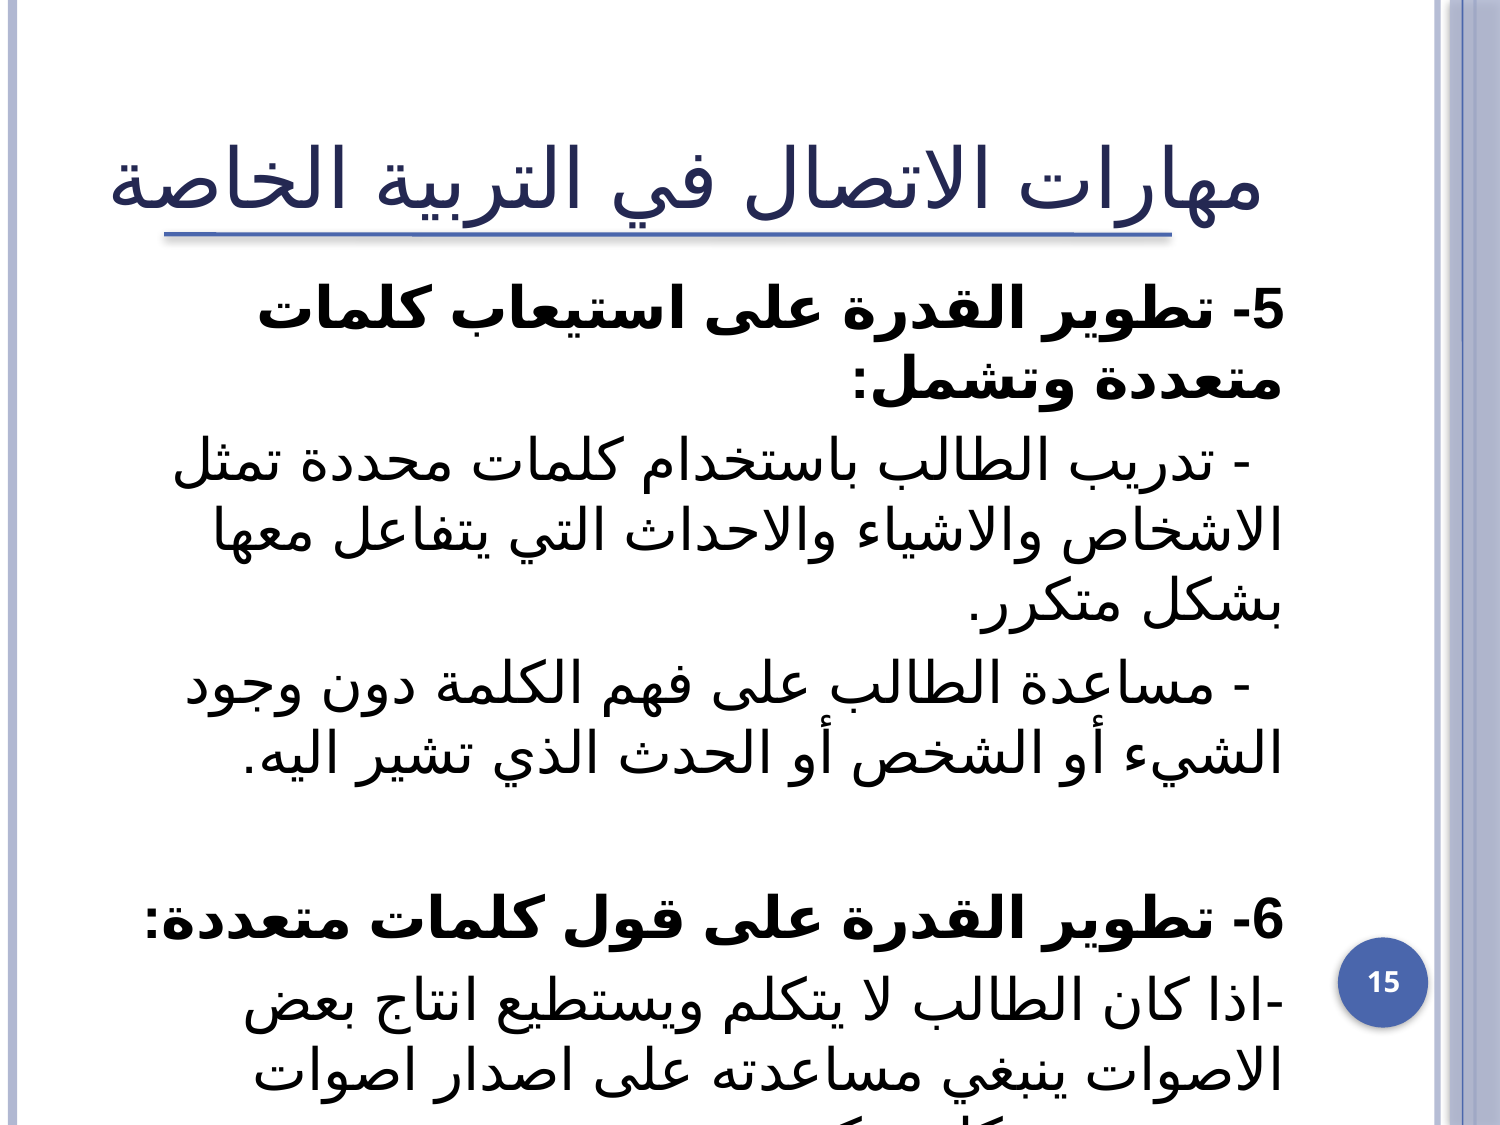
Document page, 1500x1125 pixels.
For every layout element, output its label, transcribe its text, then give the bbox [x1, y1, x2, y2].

title مهارات الاتصال في التربية الخاصة [75, 45, 1300, 233]
list 5- تطوير القدرة على استيعاب كلمات متعددة وتشمل: - تدريب الطالب باستخدام كلمات محددة تمثل الاشخاص والاشياء والاحداث التي يتفاعل معها بشكل متكرر. - مساعدة الطالب على فهم الكلمة دون وجود الشيء أو الشخص أو الحدث الذي تشير اليه. 6- تطوير القدرة على قول كلمات متعددة: -اذا كان الطالب لا يتكلم ويستطيع انتاج بعض الاصوات ينبغي مساعدته على اصدار اصوات متعددة وبشكل متكرر. [74, 262, 1301, 1063]
slide_number 15 [1333, 940, 1434, 1026]
